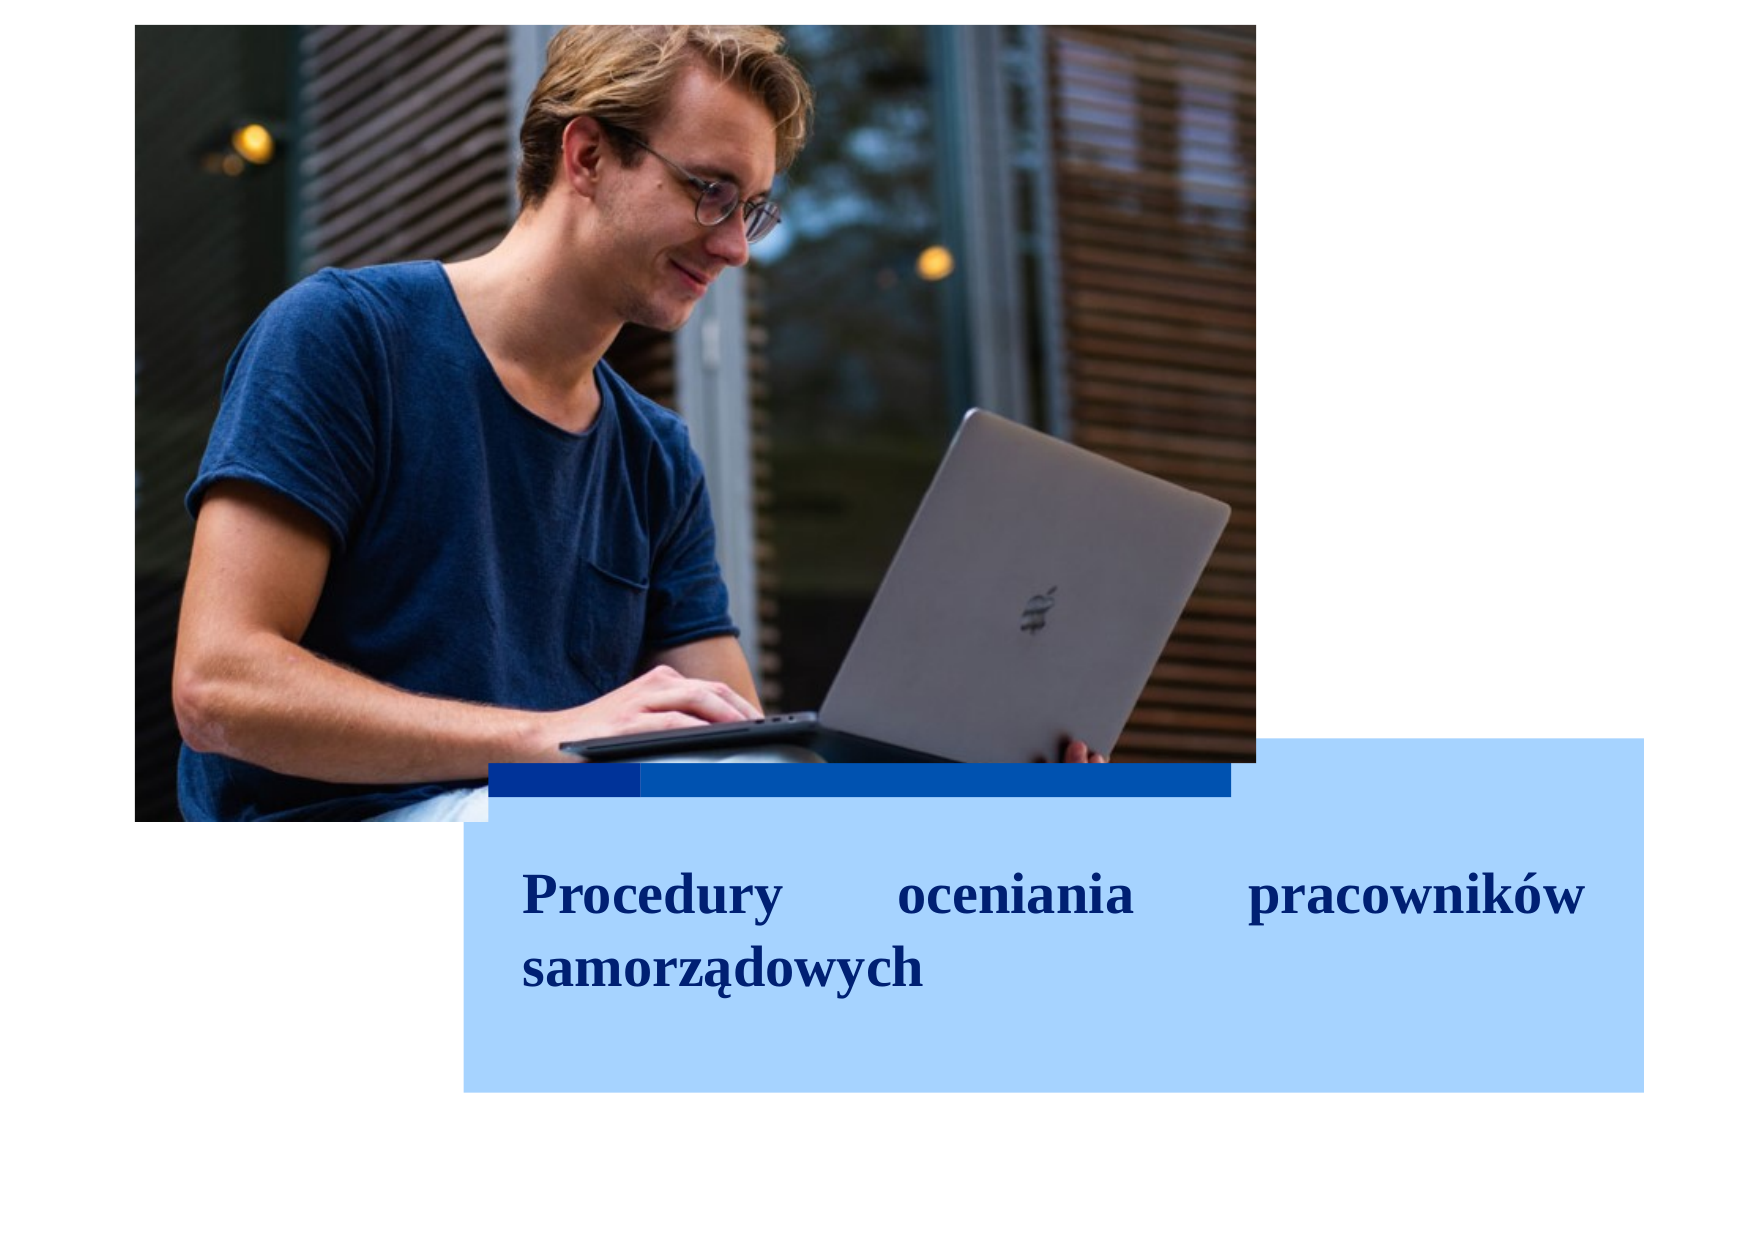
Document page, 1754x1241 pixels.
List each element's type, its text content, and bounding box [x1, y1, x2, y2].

title Procedury oceniania pracowników samorządowych [522, 852, 1586, 1069]
picture [109, 0, 1257, 823]
